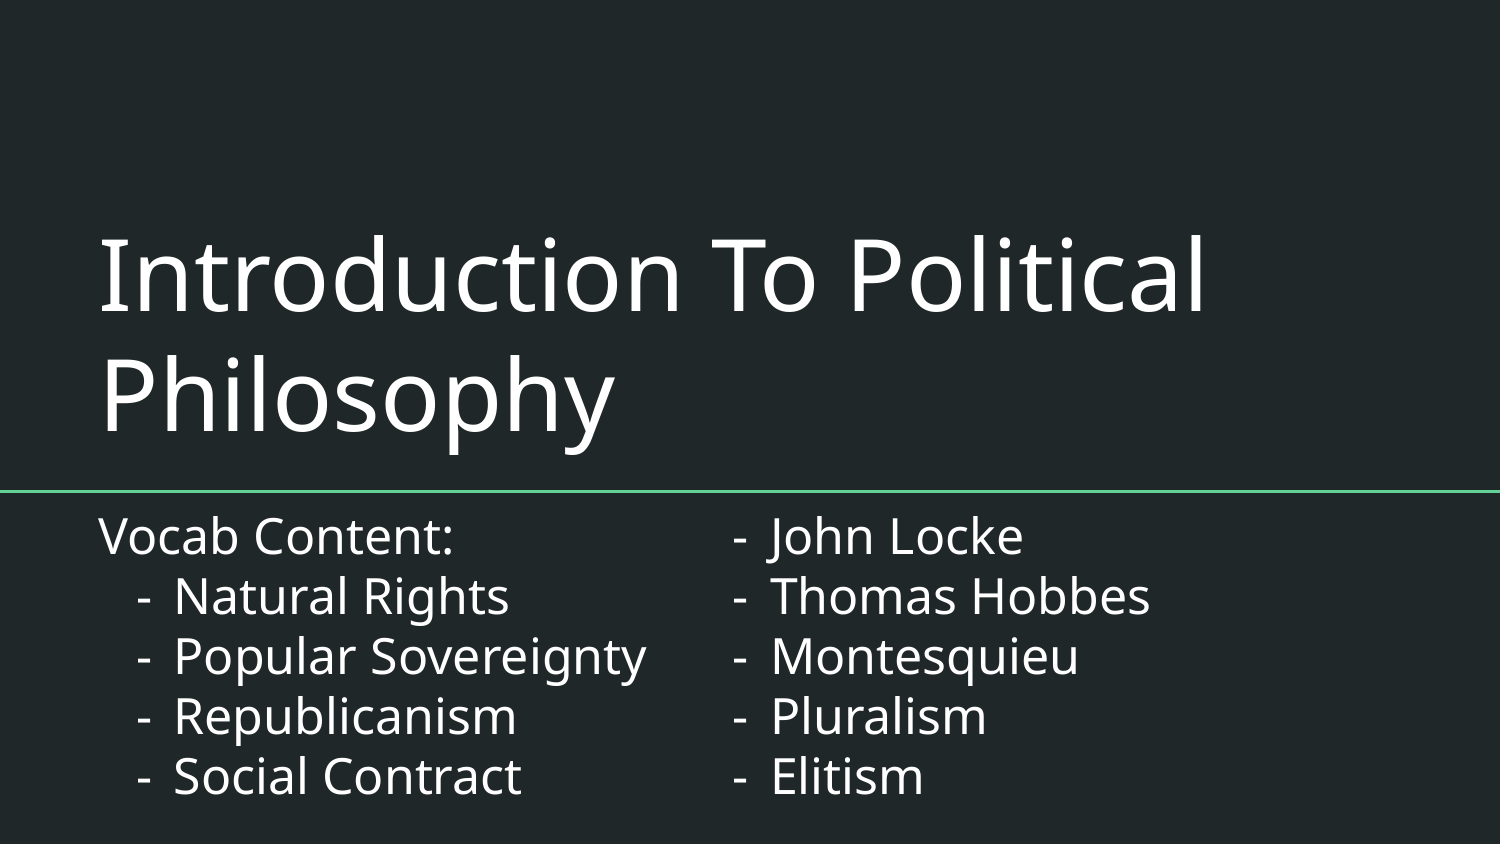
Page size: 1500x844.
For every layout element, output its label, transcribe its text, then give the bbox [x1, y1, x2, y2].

subtitle John Locke Thomas Hobbes Montesquieu Pluralism Elitism [679, 489, 1488, 594]
subtitle Vocab Content: Natural Rights Popular Sovereignty Republicanism Social Contract [83, 489, 679, 594]
title Introduction To Political Philosophy [83, 206, 1417, 467]
